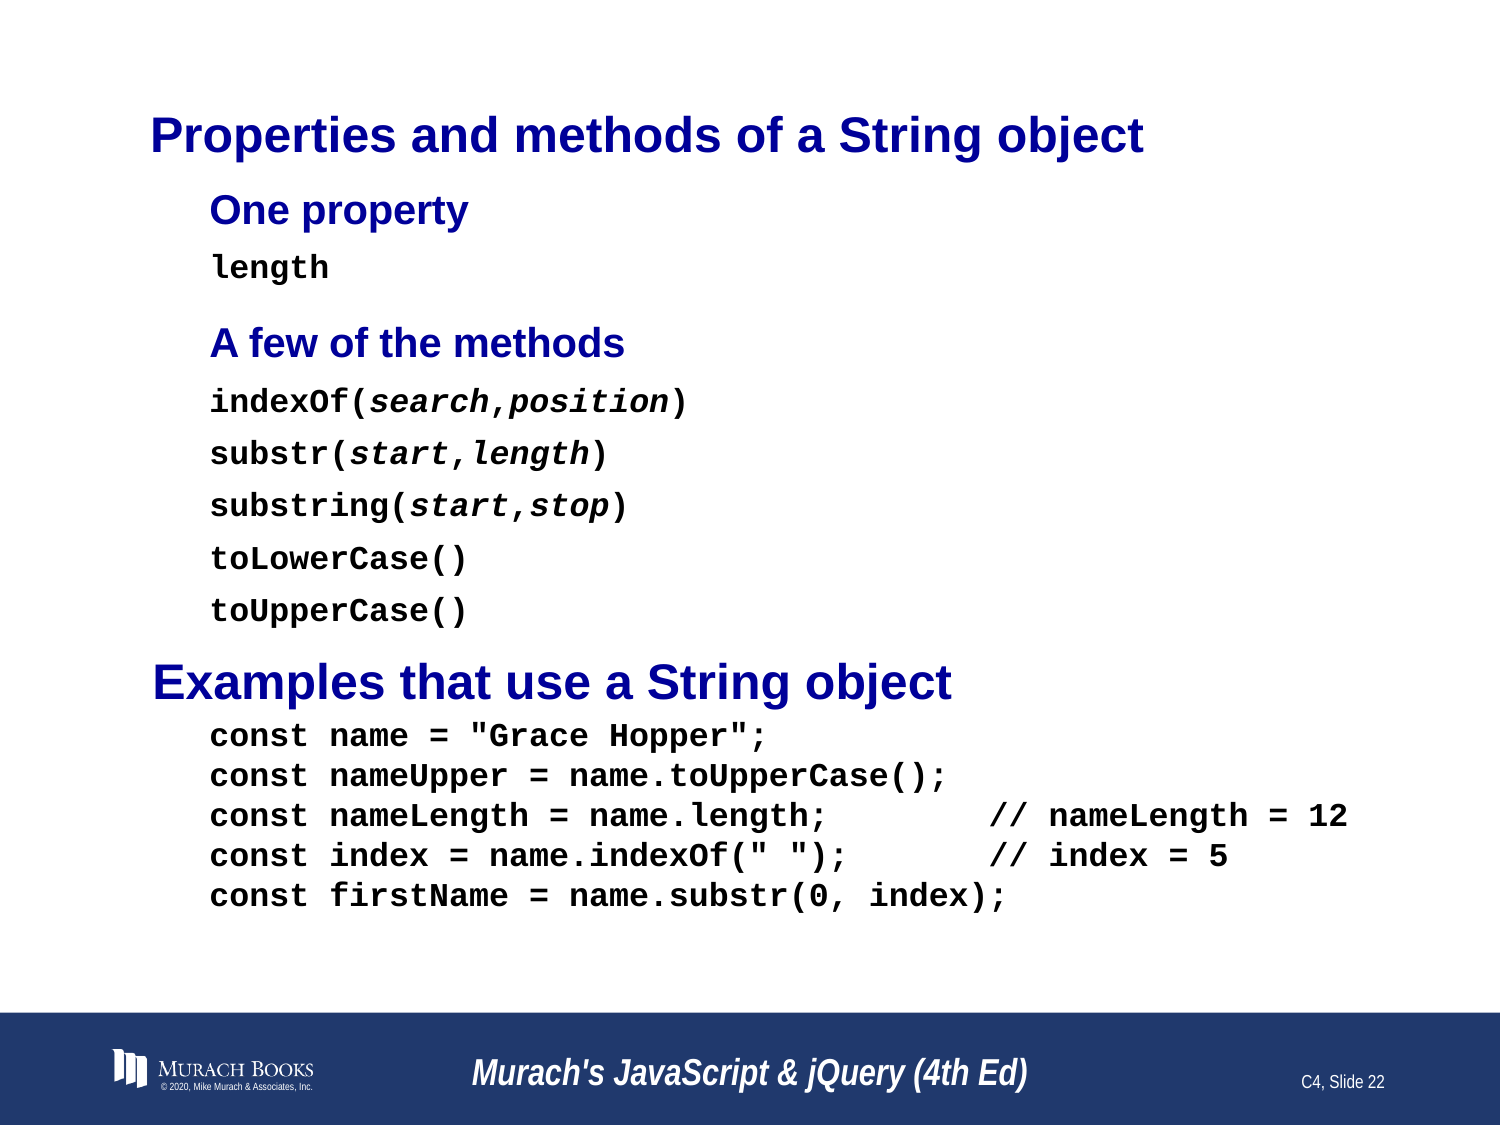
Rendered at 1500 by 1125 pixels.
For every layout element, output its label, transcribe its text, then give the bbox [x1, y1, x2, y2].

list One property length A few of the methods indexOf(search,position) substr(start,length) substring(start,stop) toLowerCase() toUpperCase() Examples that use a String object const name = "Grace Hopper"; const nameUpper = name.toUpperCase(); const nameLength = name.length; // nameLength = 12 const index = name.indexOf(" "); // index = 5 const firstName = name.substr(0, index); [137, 174, 1375, 975]
slide_number Murach's JavaScript & jQuery (4th Ed) [463, 1025, 1050, 1100]
footer © 2020, Mike Murach & Associates, Inc. [12, 1025, 463, 1100]
title Properties and methods of a String object [150, 102, 1350, 164]
slide_number C4, Slide 22 [1087, 1025, 1400, 1100]
